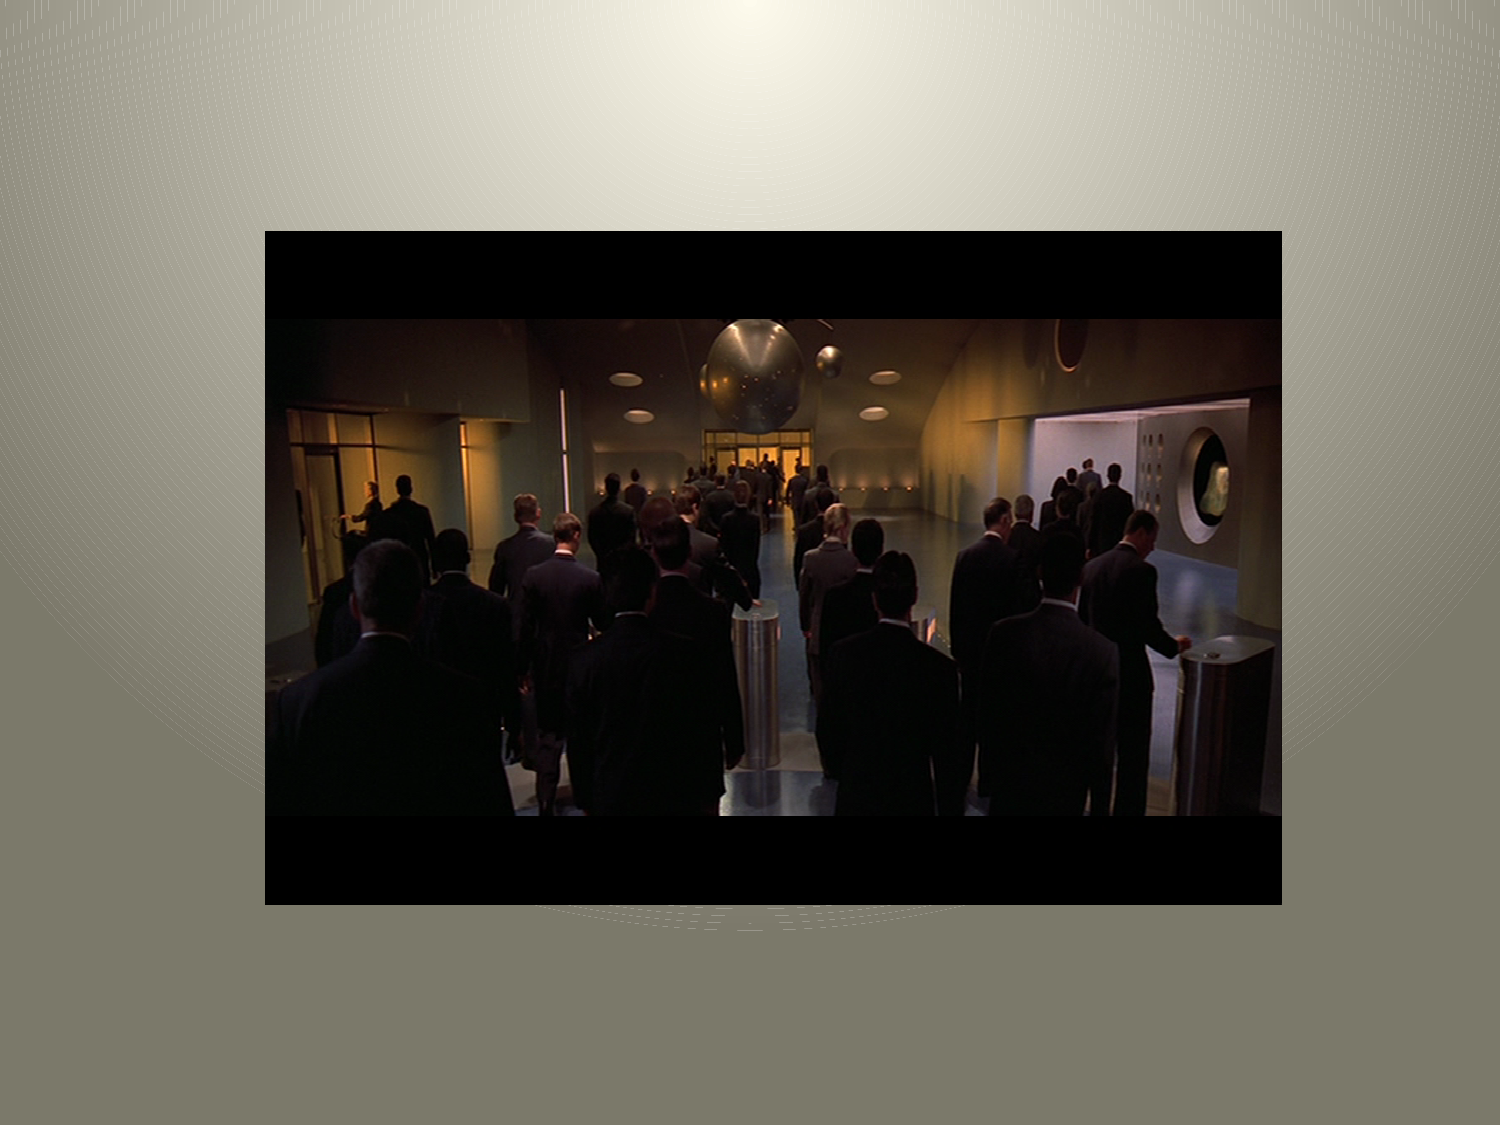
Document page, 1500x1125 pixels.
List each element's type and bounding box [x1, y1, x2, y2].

picture [265, 231, 1282, 906]
